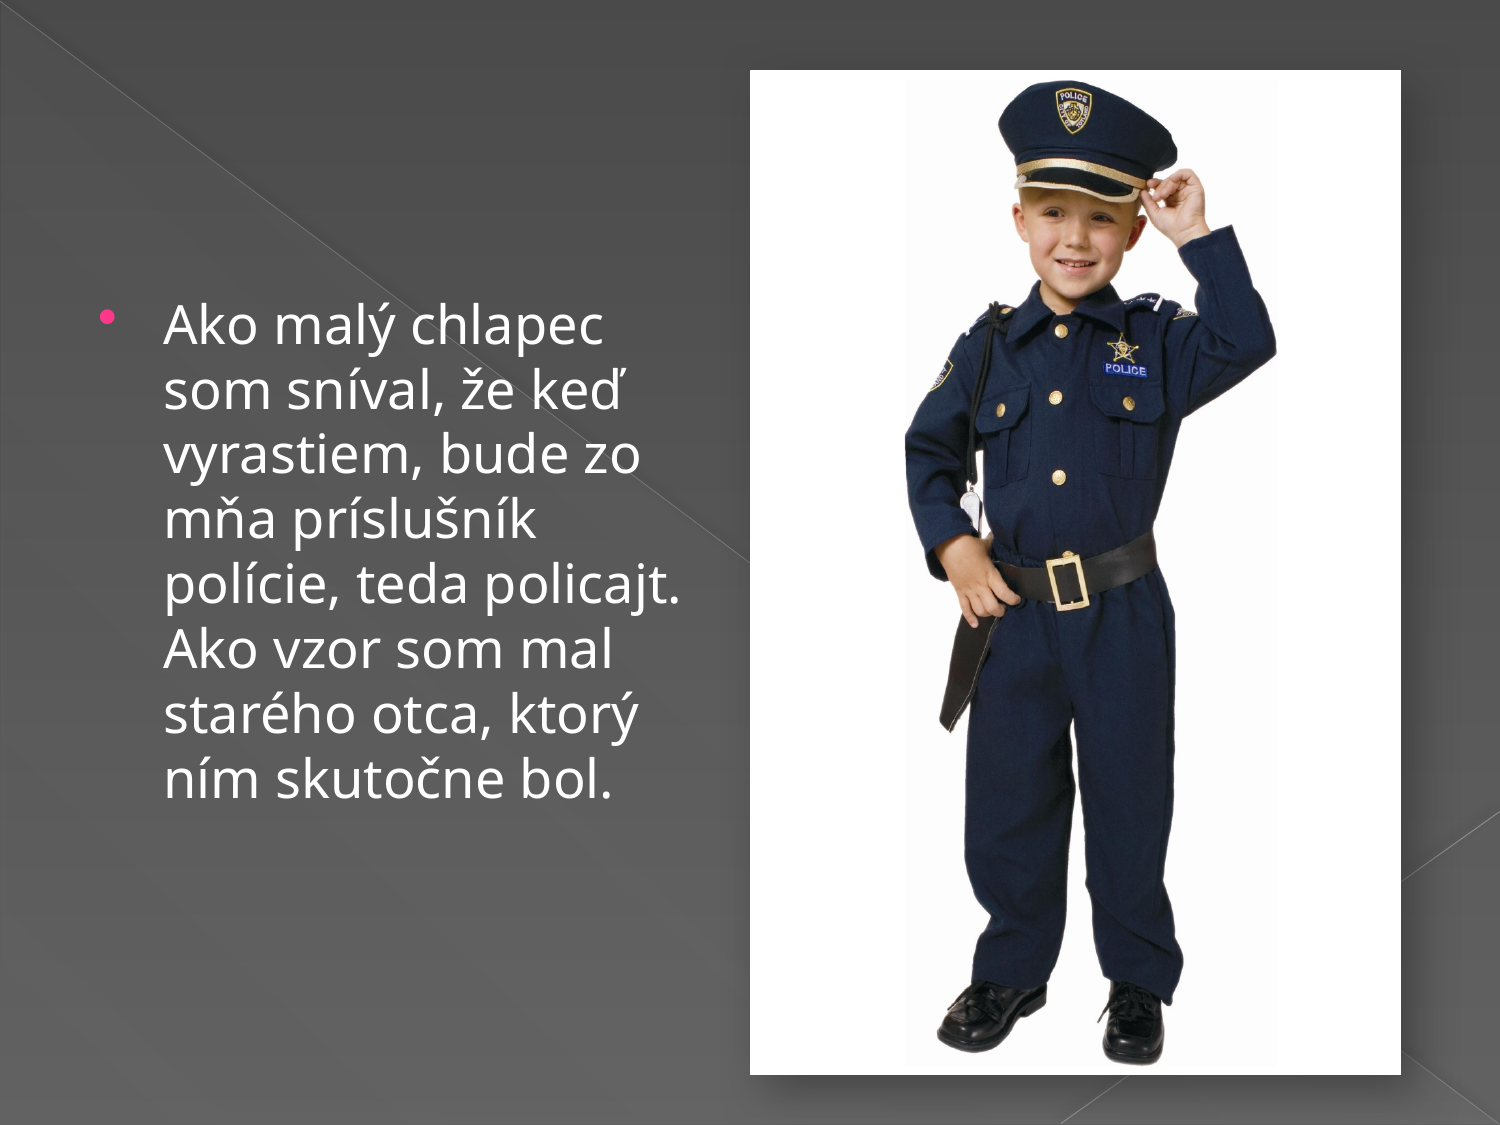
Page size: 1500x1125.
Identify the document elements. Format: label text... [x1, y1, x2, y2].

list Ako malý chlapec som sníval, že keď vyrastiem, bude zo mňa príslušník polície, teda policajt. Ako vzor som mal starého otca, ktorý ním skutočne bol. [75, 282, 732, 1025]
picture [749, 70, 1401, 1075]
